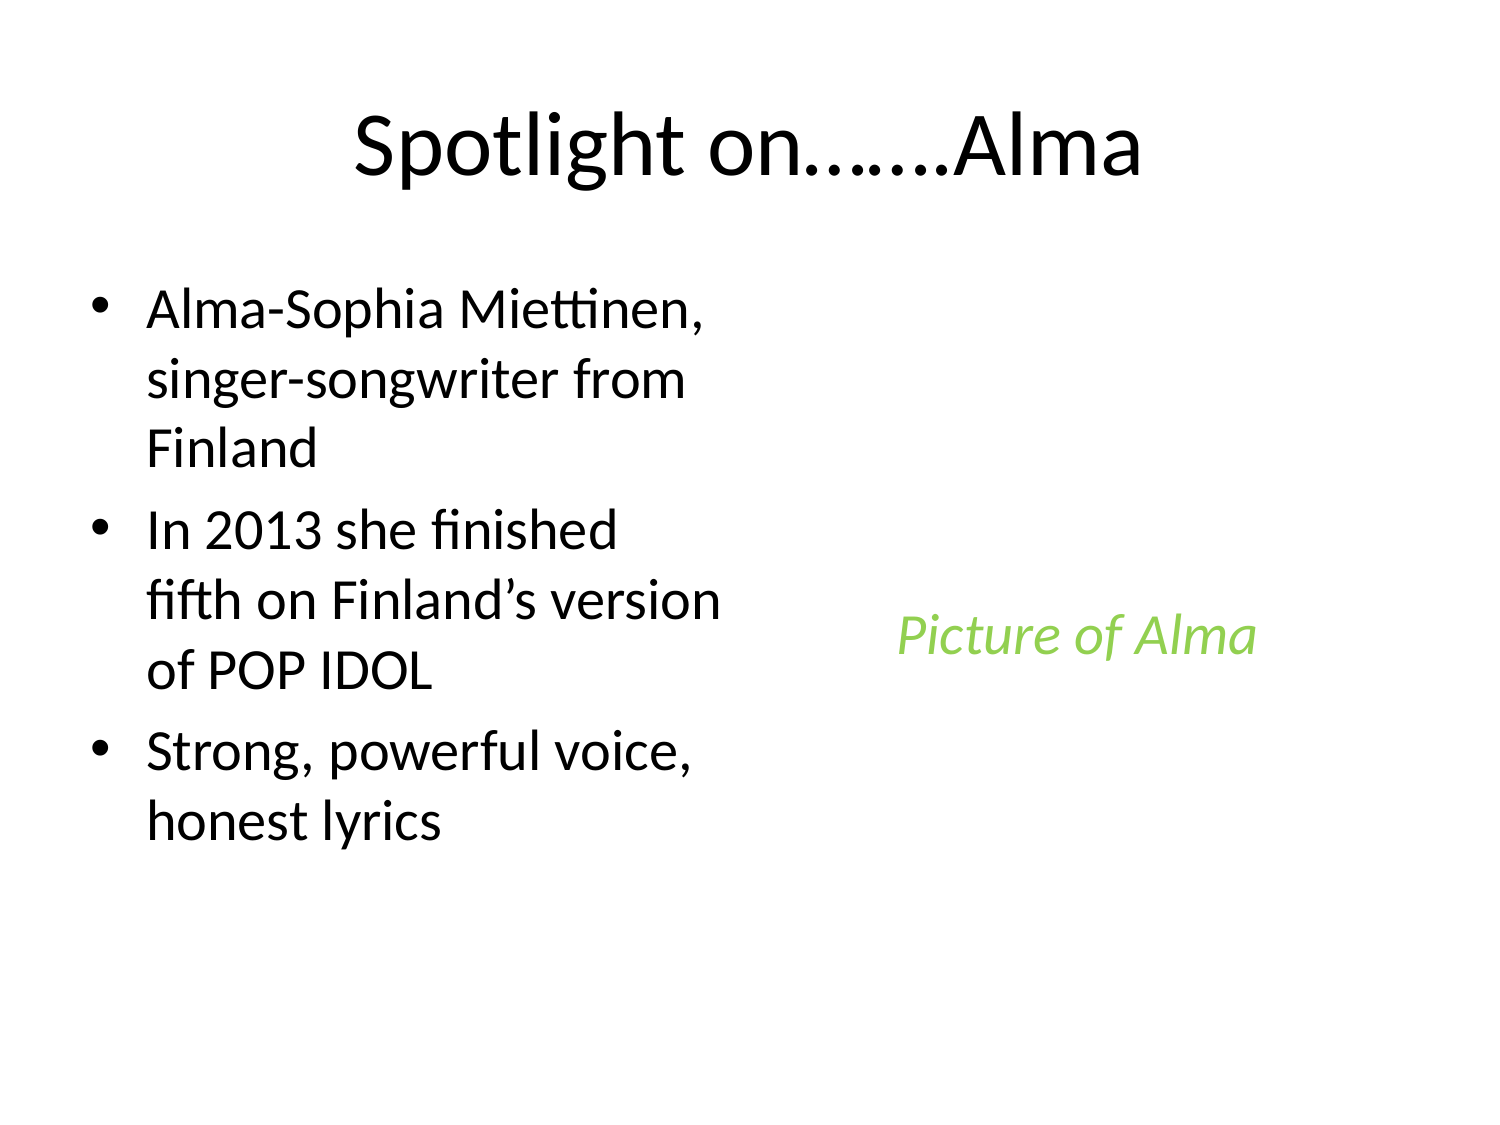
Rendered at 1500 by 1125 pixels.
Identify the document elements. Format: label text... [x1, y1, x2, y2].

title Spotlight on…….Alma [75, 45, 1425, 233]
list Picture of Alma [762, 262, 1425, 1005]
list Alma-Sophia Miettinen, singer-songwriter from Finland In 2013 she finished fifth on Finland’s version of POP IDOL Strong, powerful voice, honest lyrics [75, 262, 738, 1005]
